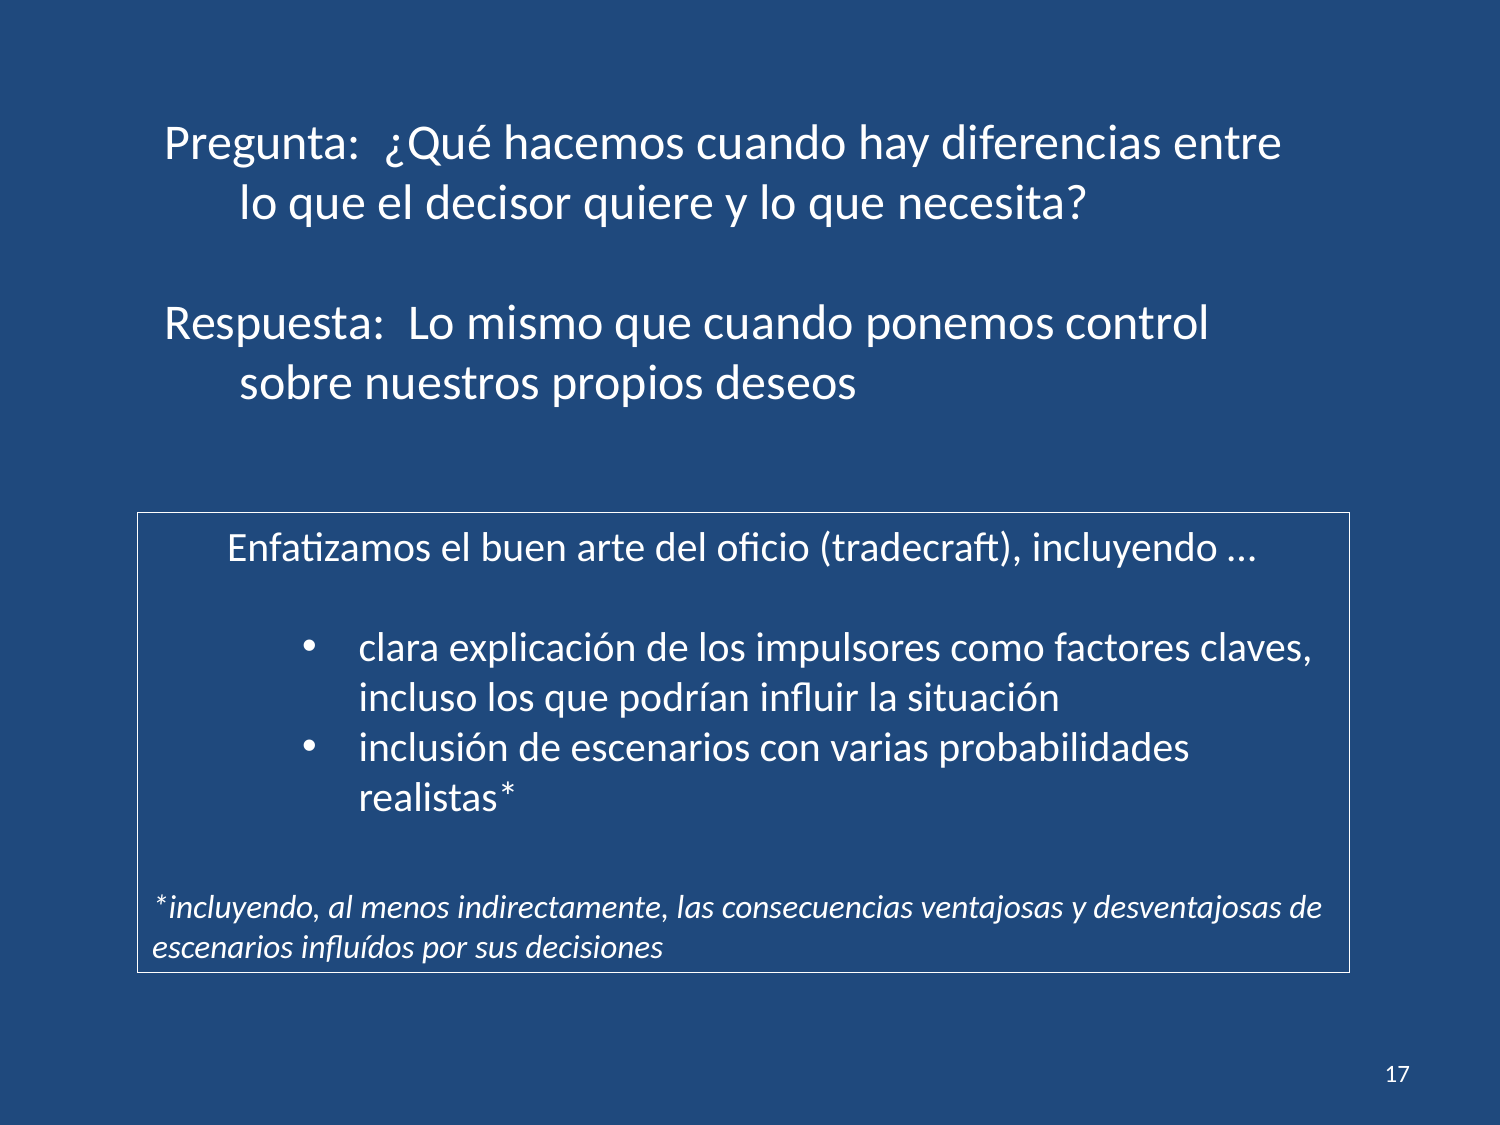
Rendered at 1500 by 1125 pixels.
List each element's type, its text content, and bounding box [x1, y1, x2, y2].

text_box Pregunta: ¿Qué hacemos cuando hay diferencias entre lo que el decisor quiere y lo que necesita? Respuesta: Lo mismo que cuando ponemos control sobre nuestros propios deseos [149, 102, 1338, 487]
slide_number 17 [1074, 1042, 1425, 1103]
text_box Enfatizamos el buen arte del oficio (tradecraft), incluyendo … clara explicación de los impulsores como factores claves, incluso los que podrían influir la situación inclusión de escenarios con varias probabilidades realistas* *incluyendo, al menos indirectamente, las consecuencias ventajosas y desventajosas de escenarios influídos por sus decisiones [137, 512, 1350, 973]
